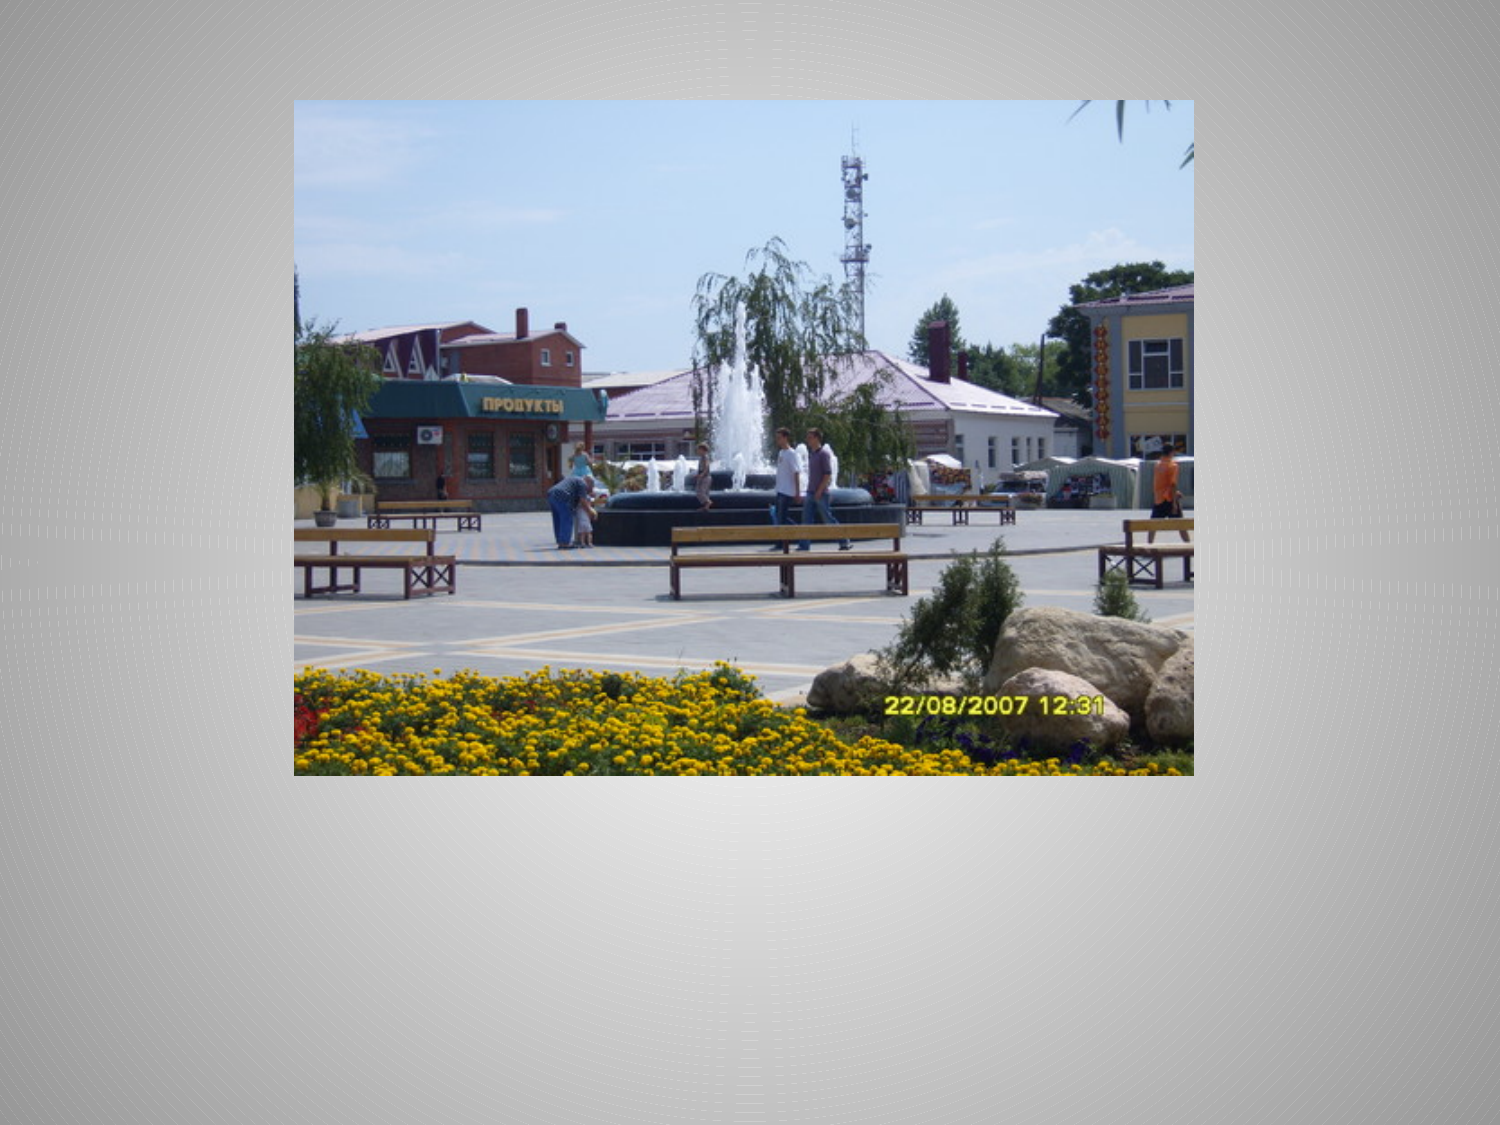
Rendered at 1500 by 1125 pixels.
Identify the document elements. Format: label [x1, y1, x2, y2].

picture [293, 100, 1195, 776]
